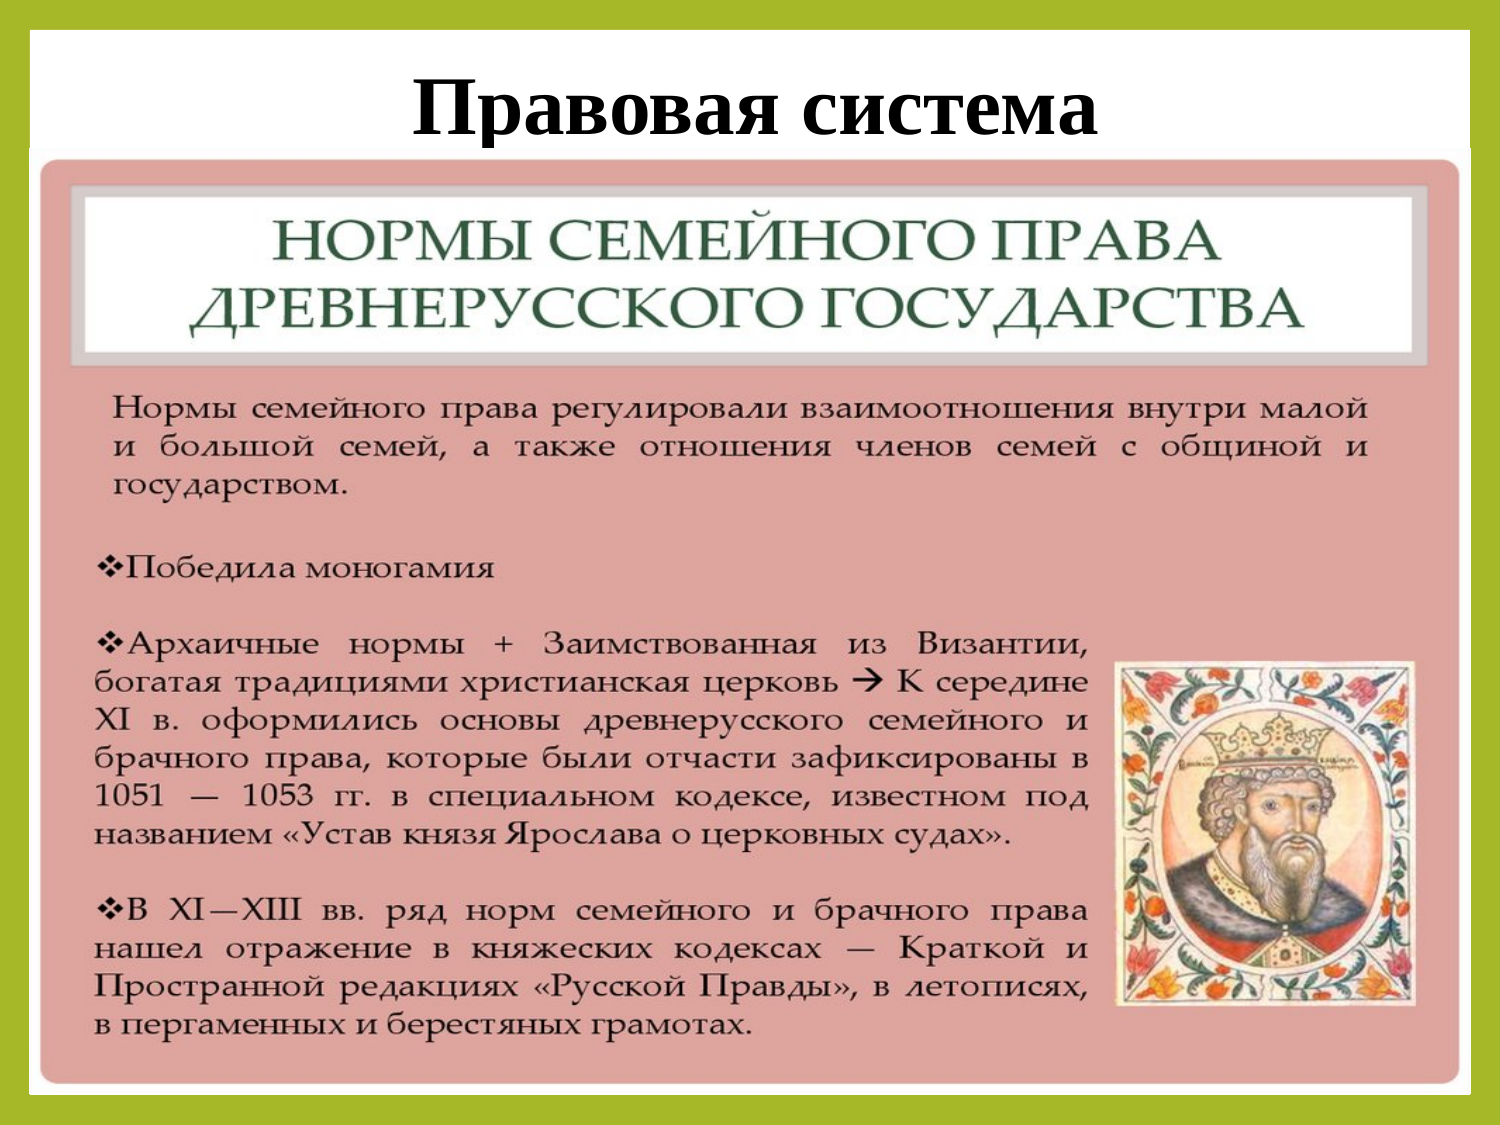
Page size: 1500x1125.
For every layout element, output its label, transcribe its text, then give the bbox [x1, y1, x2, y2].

title Правовая система [41, 30, 1471, 148]
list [29, 148, 1471, 1095]
